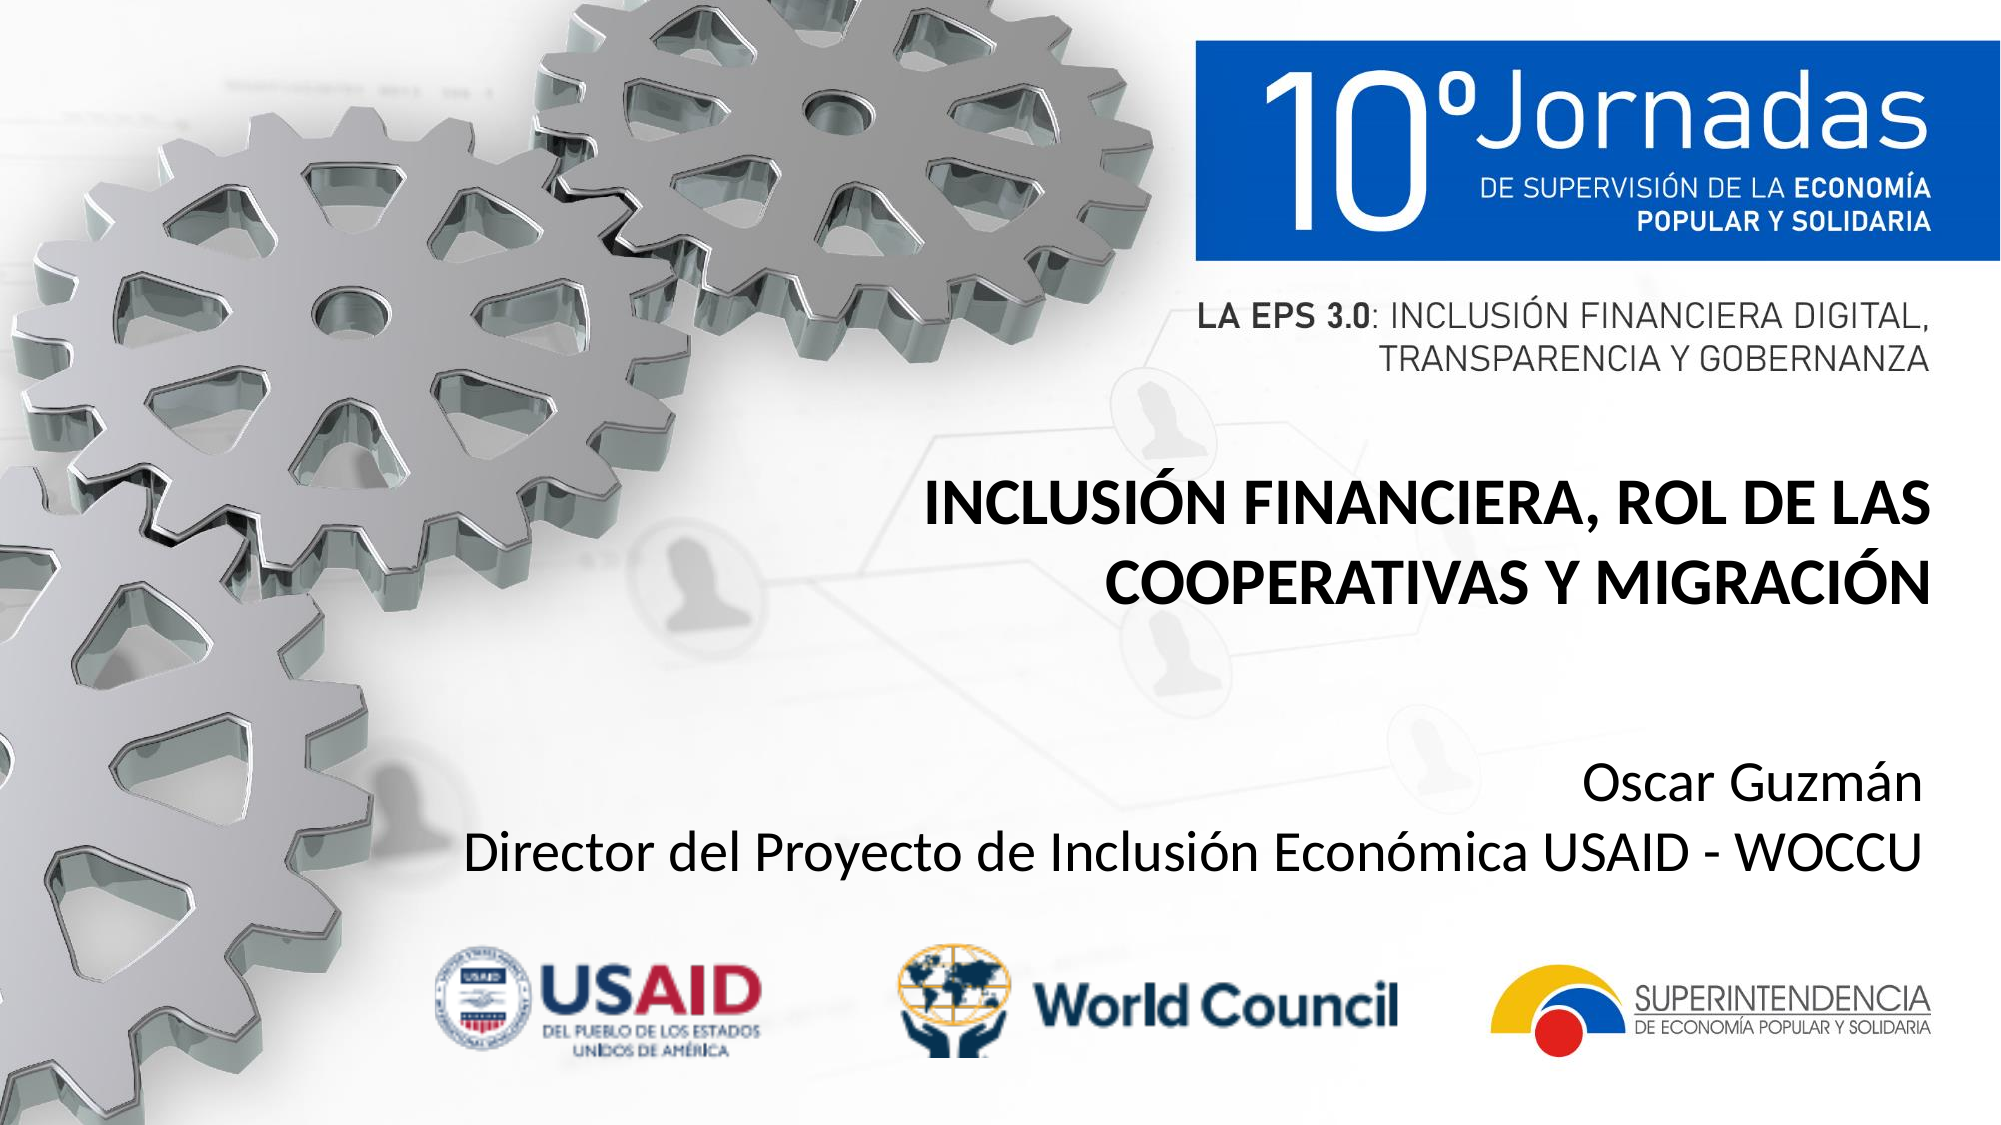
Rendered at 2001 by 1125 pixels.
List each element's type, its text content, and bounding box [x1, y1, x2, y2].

picture [0, 0, 2001, 1125]
text_box INCLUSIÓN FINANCIERA, ROL DE LAS COOPERATIVAS Y MIGRACIÓN [779, 450, 1948, 626]
text_box Oscar Guzmán Director del Proyecto de Inclusión Económica USAID - WOCCU [448, 736, 1940, 891]
